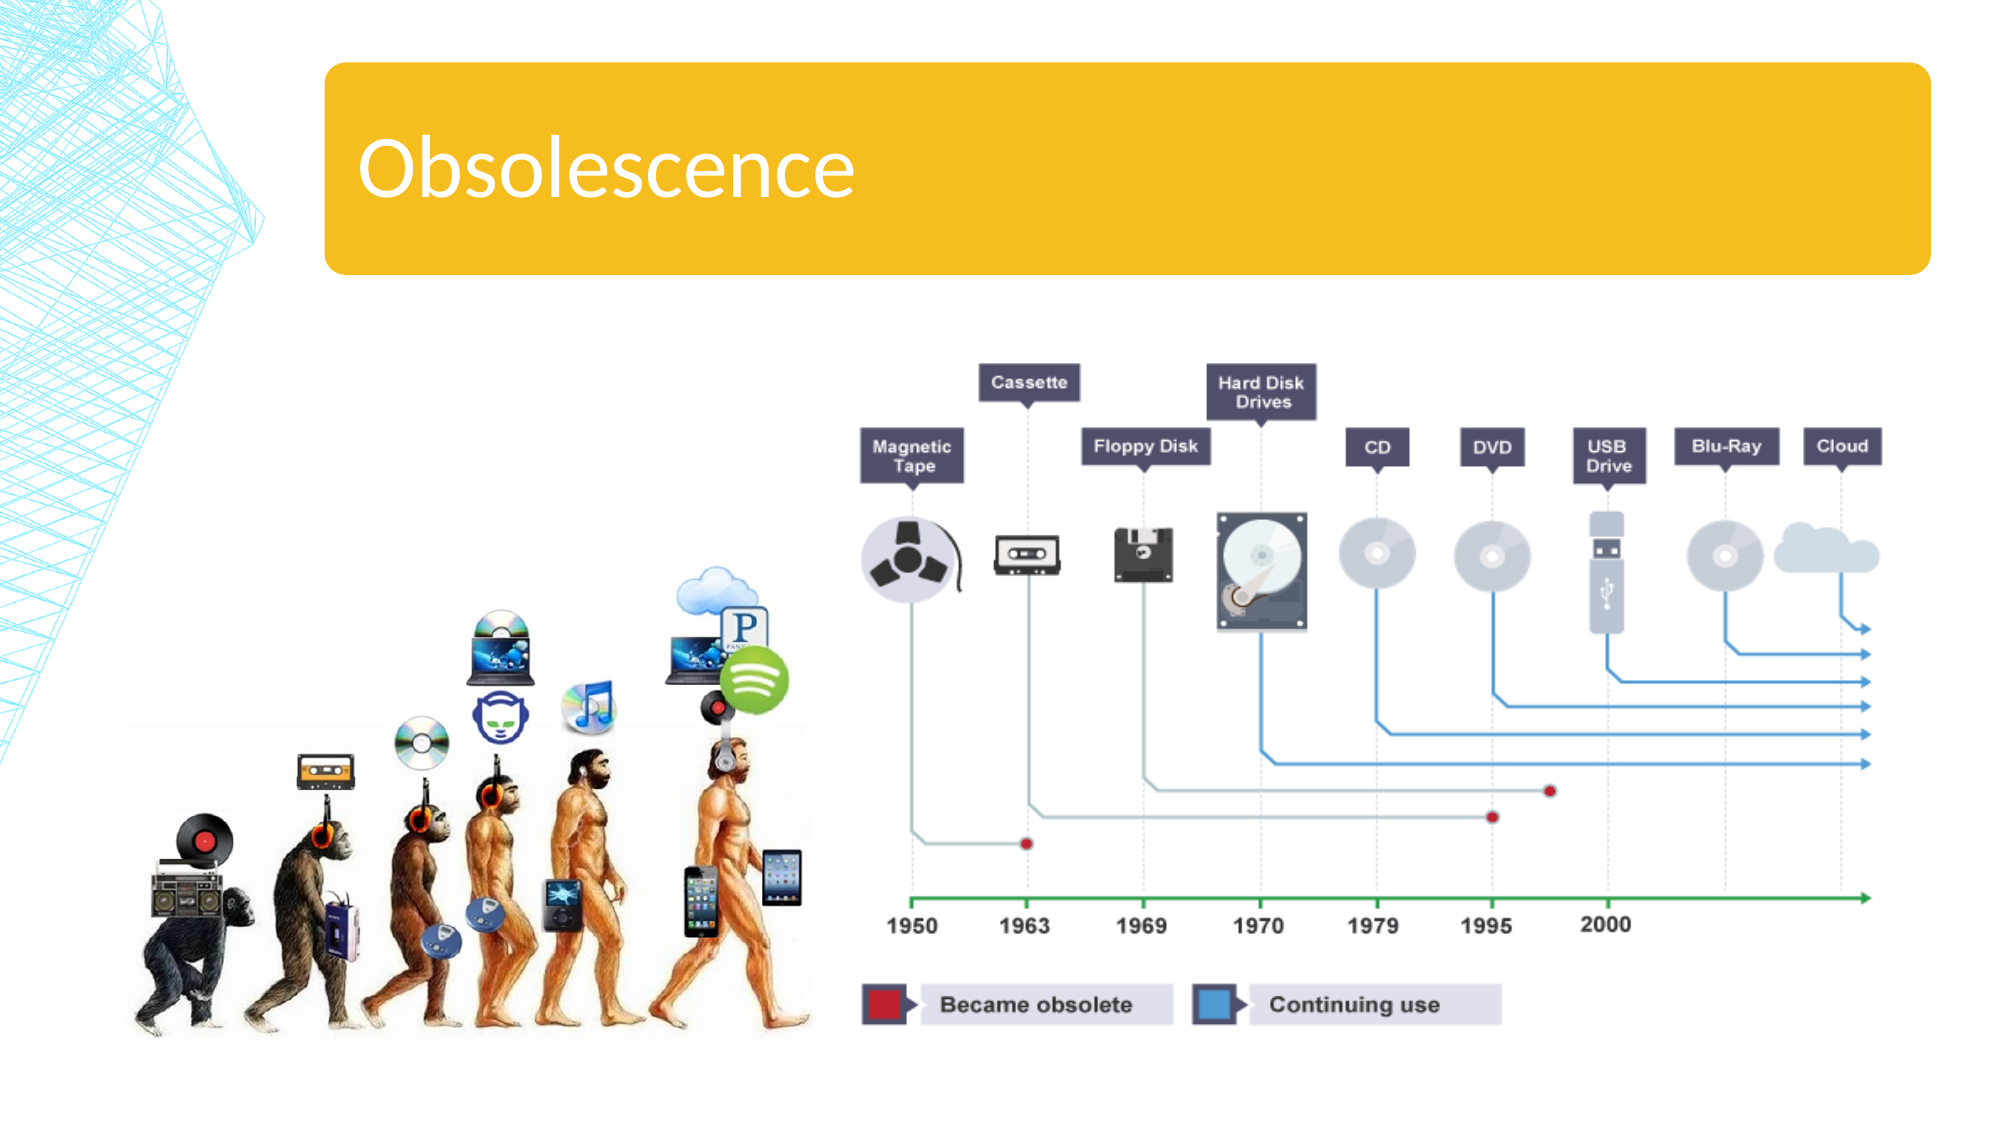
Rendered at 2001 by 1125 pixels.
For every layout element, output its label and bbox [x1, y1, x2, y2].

picture [0, 0, 2001, 1125]
text_box [324, 62, 1931, 275]
list [855, 362, 1901, 1049]
